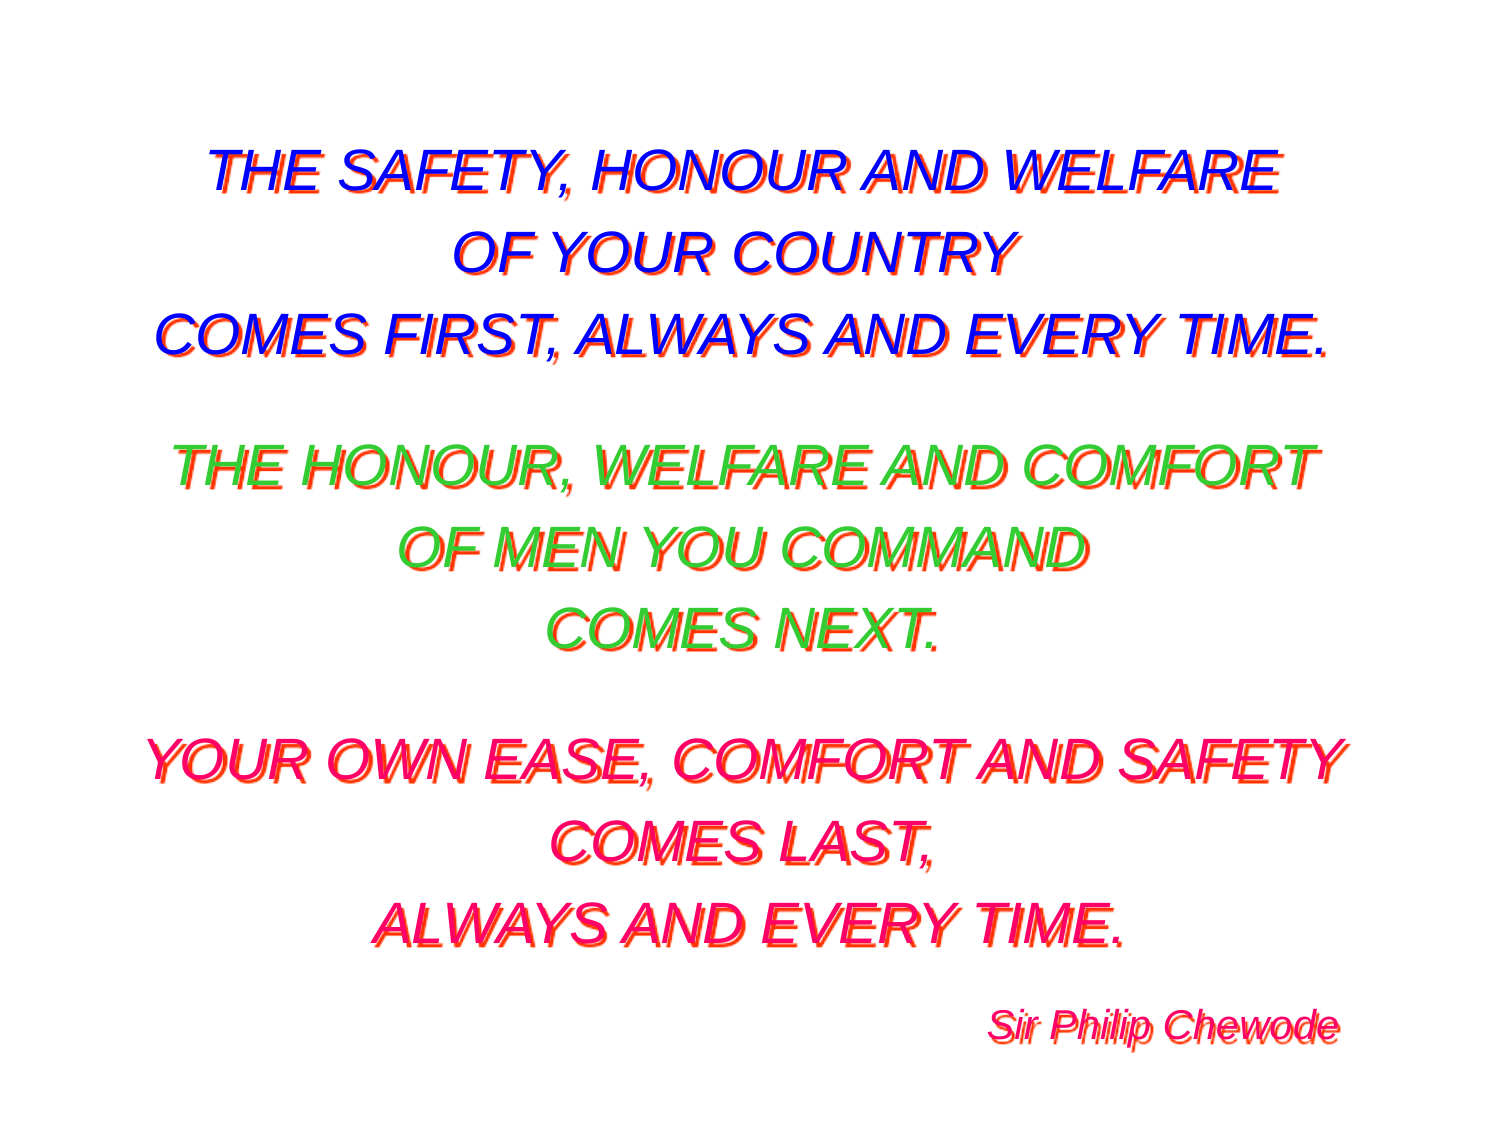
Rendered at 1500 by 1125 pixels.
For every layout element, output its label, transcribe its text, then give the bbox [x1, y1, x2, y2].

text_box THE SAFETY, HONOUR AND WELFARE OF YOUR COUNTRY COMES FIRST, ALWAYS AND EVERY TIME. THE HONOUR, WELFARE AND COMFORT OF MEN YOU COMMAND COMES NEXT. YOUR OWN EASE, COMFORT AND SAFETY COMES LAST, ALWAYS AND EVERY TIME. Sir Philip Chewode [0, 125, 1500, 1056]
